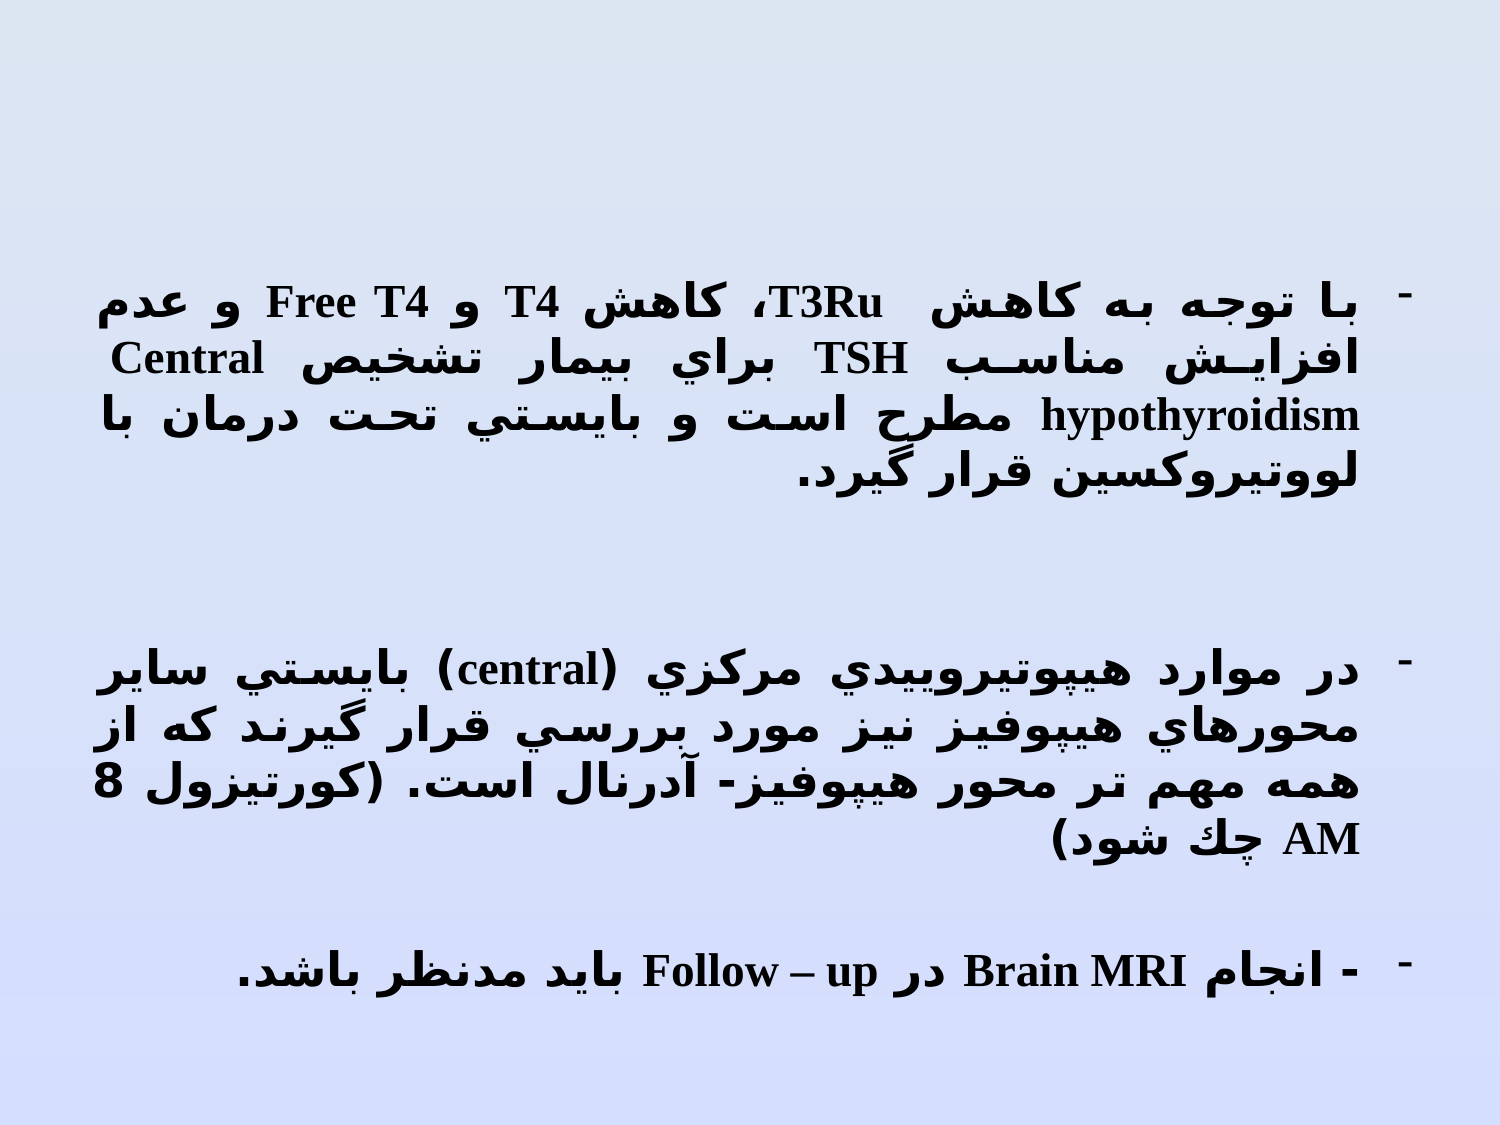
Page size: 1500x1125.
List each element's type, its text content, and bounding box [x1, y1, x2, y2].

list با توجه به کاهش T3Ru، كاهش T4 و Free T4 و عدم افزايش مناسب TSH براي بيمار تشخيص Central hypothyroidism مطرح است و بايستي تحت درمان با لووتيروكسين قرار گيرد. در موارد هيپوتيروييدي مركزي (central) بايستي ساير محورهاي هيپوفيز نيز مورد بررسي قرار گيرند كه از همه مهم تر محور هيپوفيز- آدرنال است. (كورتيزول 8 AM چك شود) - انجام Brain MRI در Follow – up بايد مدنظر باشد. [75, 262, 1425, 1005]
